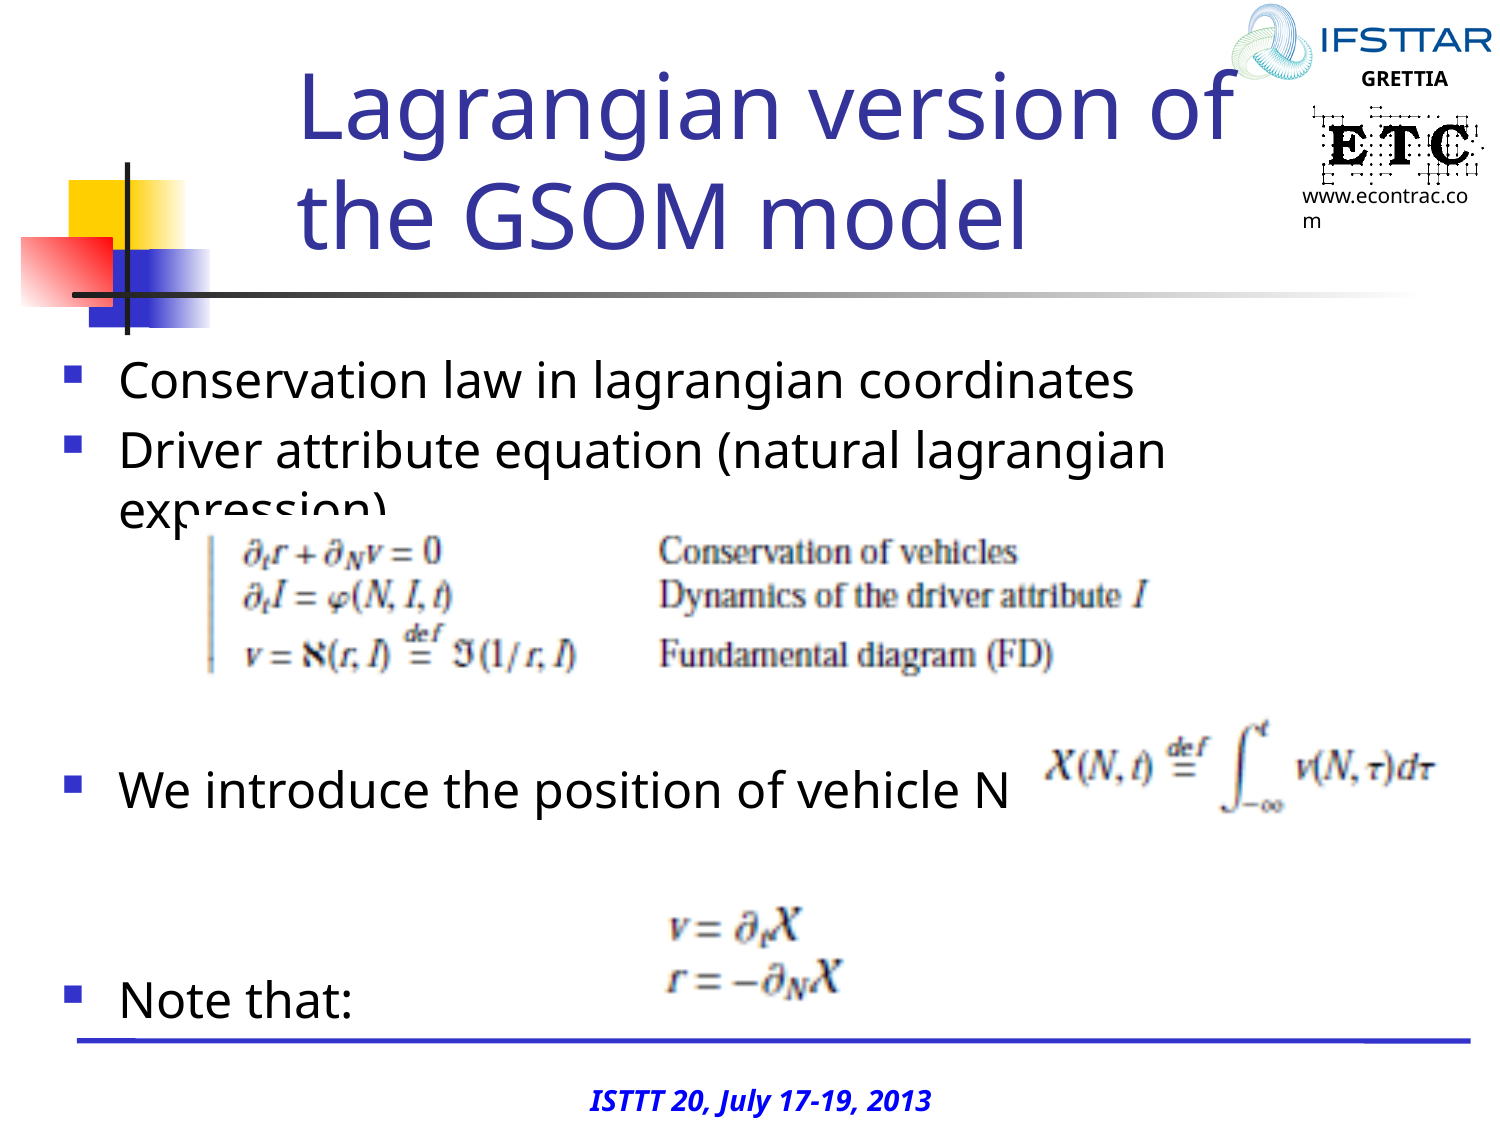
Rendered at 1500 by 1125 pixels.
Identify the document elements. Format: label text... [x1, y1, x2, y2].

picture [1007, 701, 1489, 844]
picture [644, 875, 878, 1020]
picture [1409, 74, 1417, 82]
title Lagrangian version of the GSOM model [280, 35, 1292, 276]
footer ISTTT 20, July 17-19, 2013 [64, 1042, 1465, 1125]
picture [1312, 105, 1484, 185]
picture [1230, 2, 1494, 82]
list Conservation law in lagrangian coordinates Driver attribute equation (natural lagrangian expression) We introduce the position of vehicle N: Note that: [46, 340, 1404, 985]
picture [187, 515, 1173, 696]
